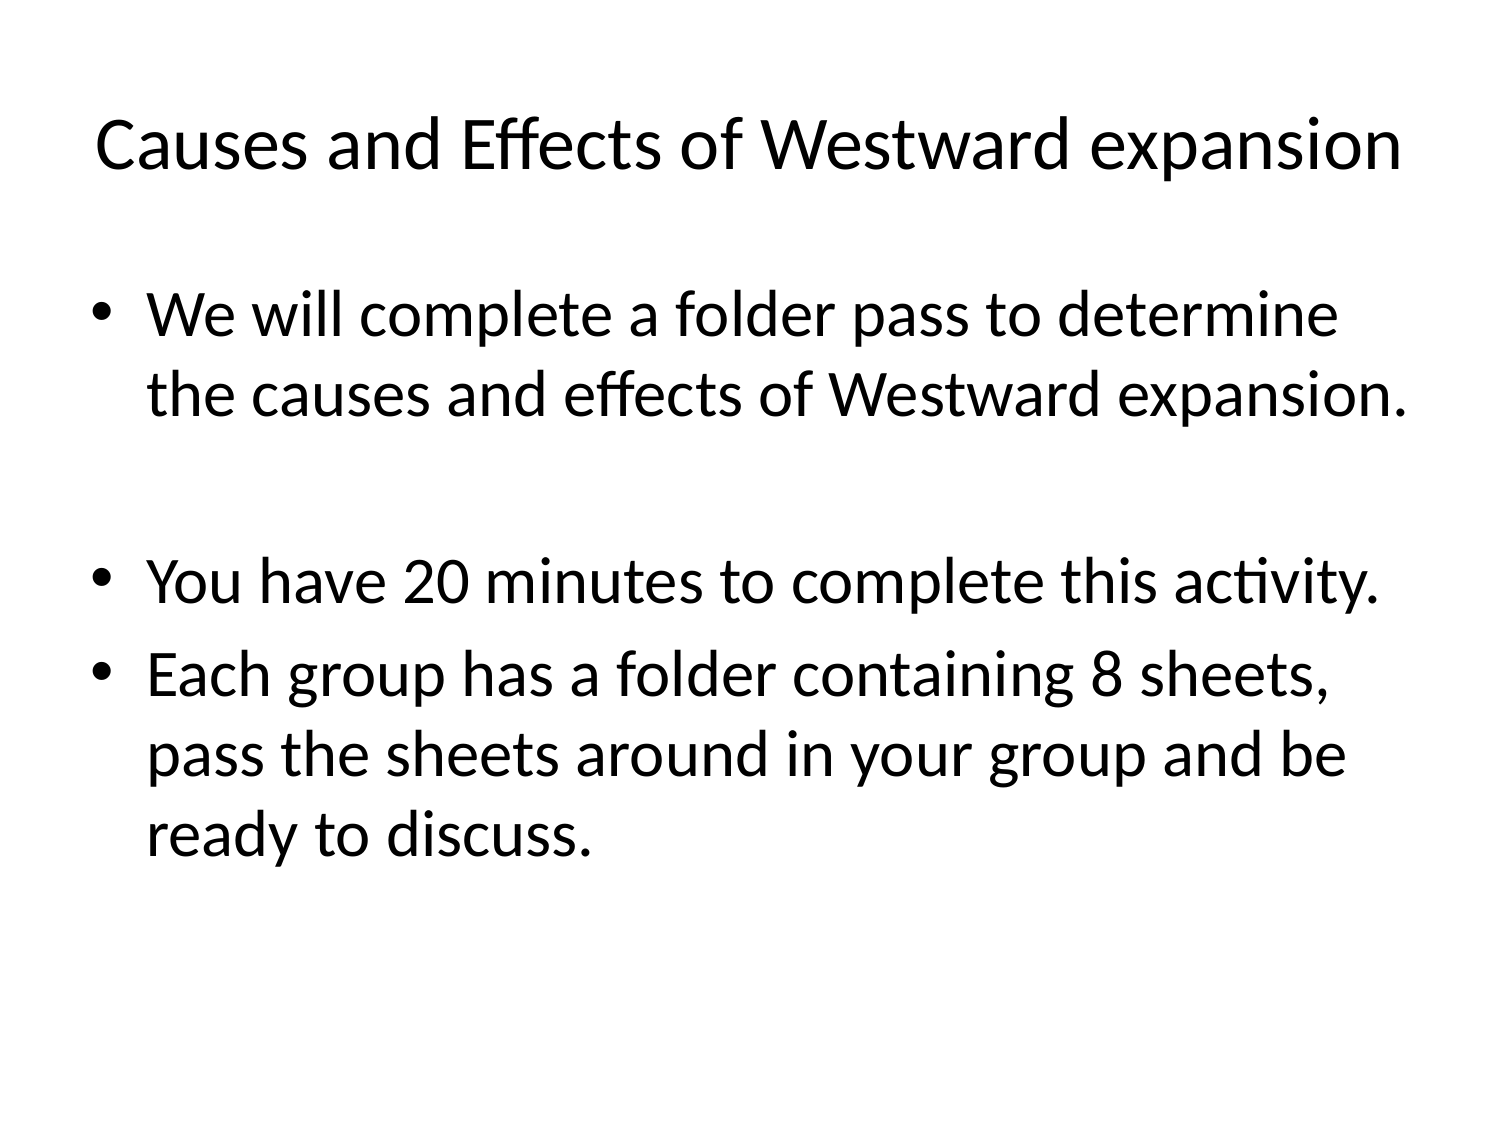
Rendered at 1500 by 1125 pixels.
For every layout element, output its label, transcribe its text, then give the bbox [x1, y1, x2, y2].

list We will complete a folder pass to determine the causes and effects of Westward expansion. You have 20 minutes to complete this activity. Each group has a folder containing 8 sheets, pass the sheets around in your group and be ready to discuss. [75, 262, 1425, 1005]
title Causes and Effects of Westward expansion [75, 45, 1425, 233]
